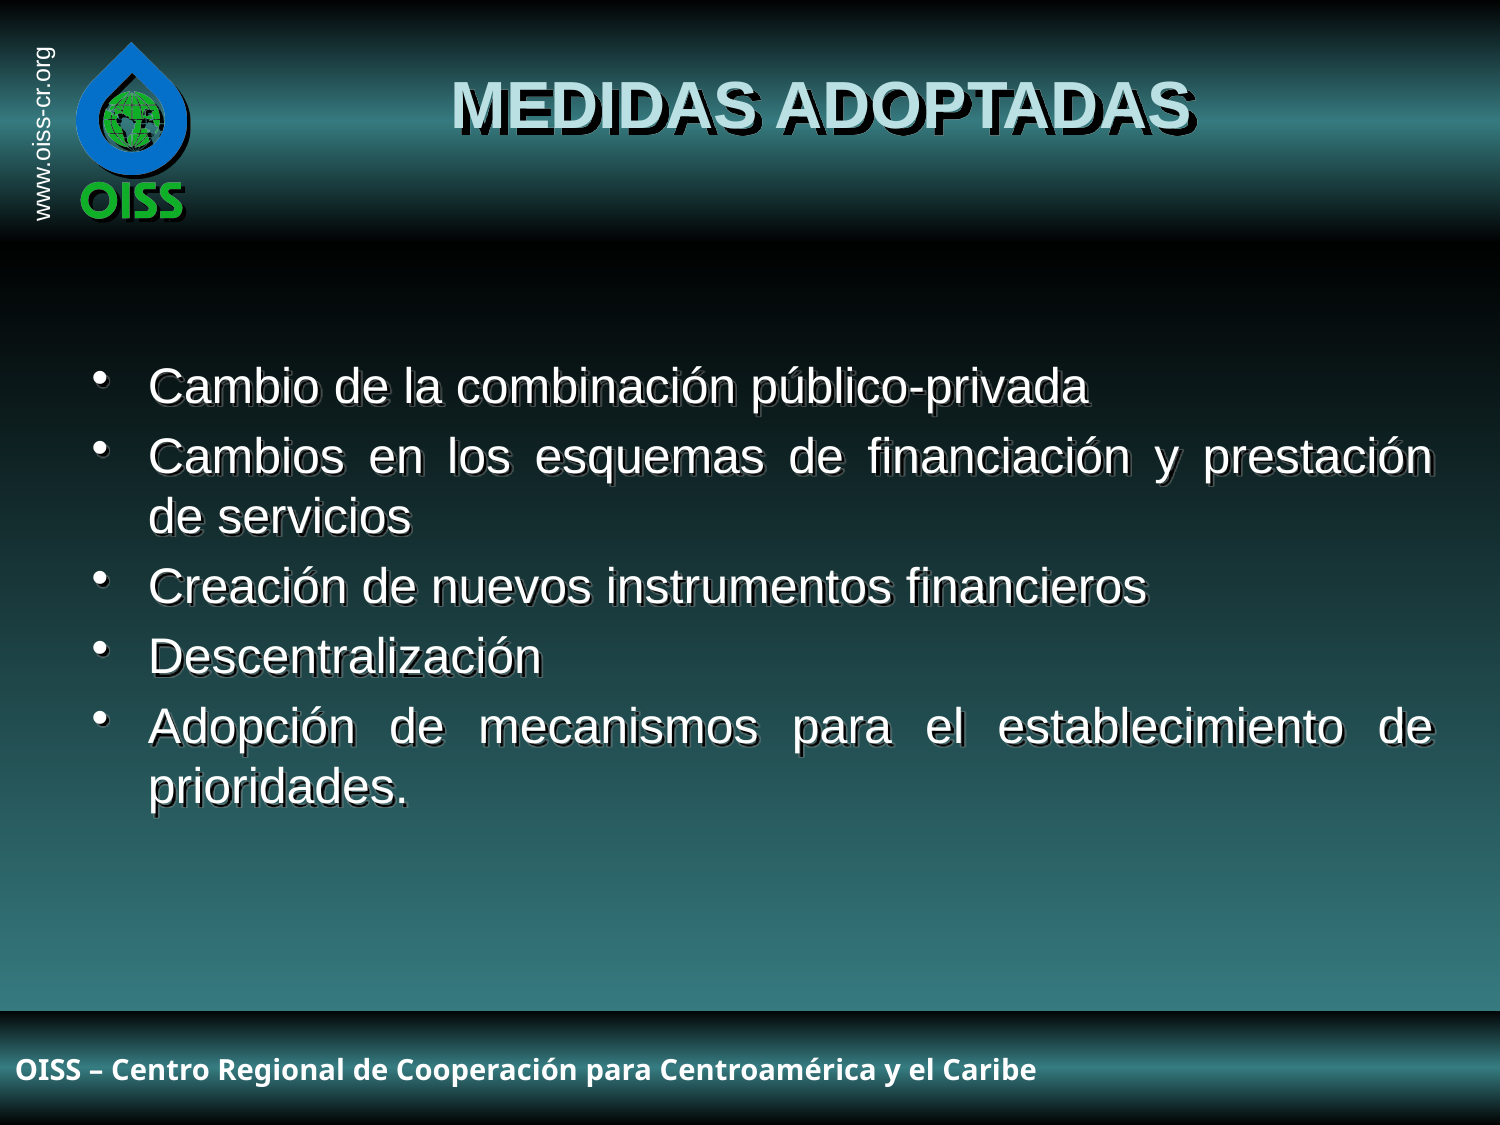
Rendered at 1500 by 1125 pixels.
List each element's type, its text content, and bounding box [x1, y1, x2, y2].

picture [76, 42, 187, 221]
list Cambio de la combinación público-privada Cambios en los esquemas de financiación y prestación de servicios Creación de nuevos instrumentos financieros Descentralización Adopción de mecanismos para el establecimiento de prioridades. [76, 231, 1449, 1029]
title MEDIDAS ADOPTADAS [218, 30, 1426, 173]
